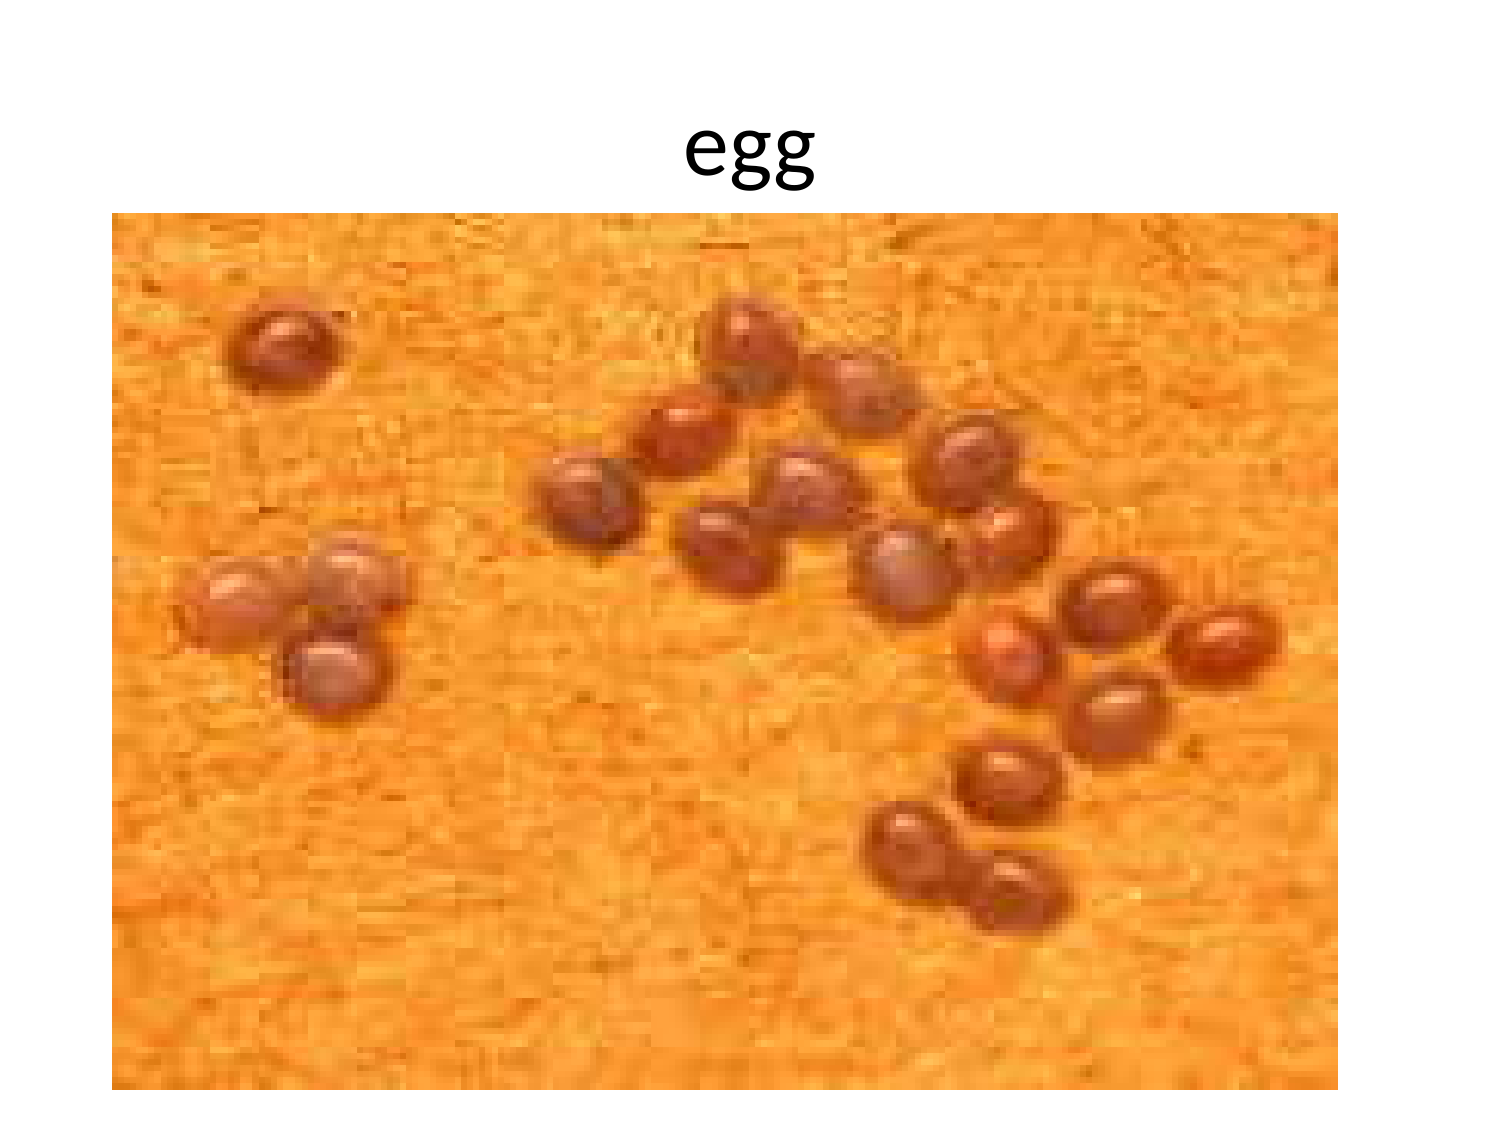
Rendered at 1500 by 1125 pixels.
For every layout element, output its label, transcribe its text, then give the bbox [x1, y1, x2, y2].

title egg [75, 45, 1425, 233]
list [112, 213, 1338, 1090]
